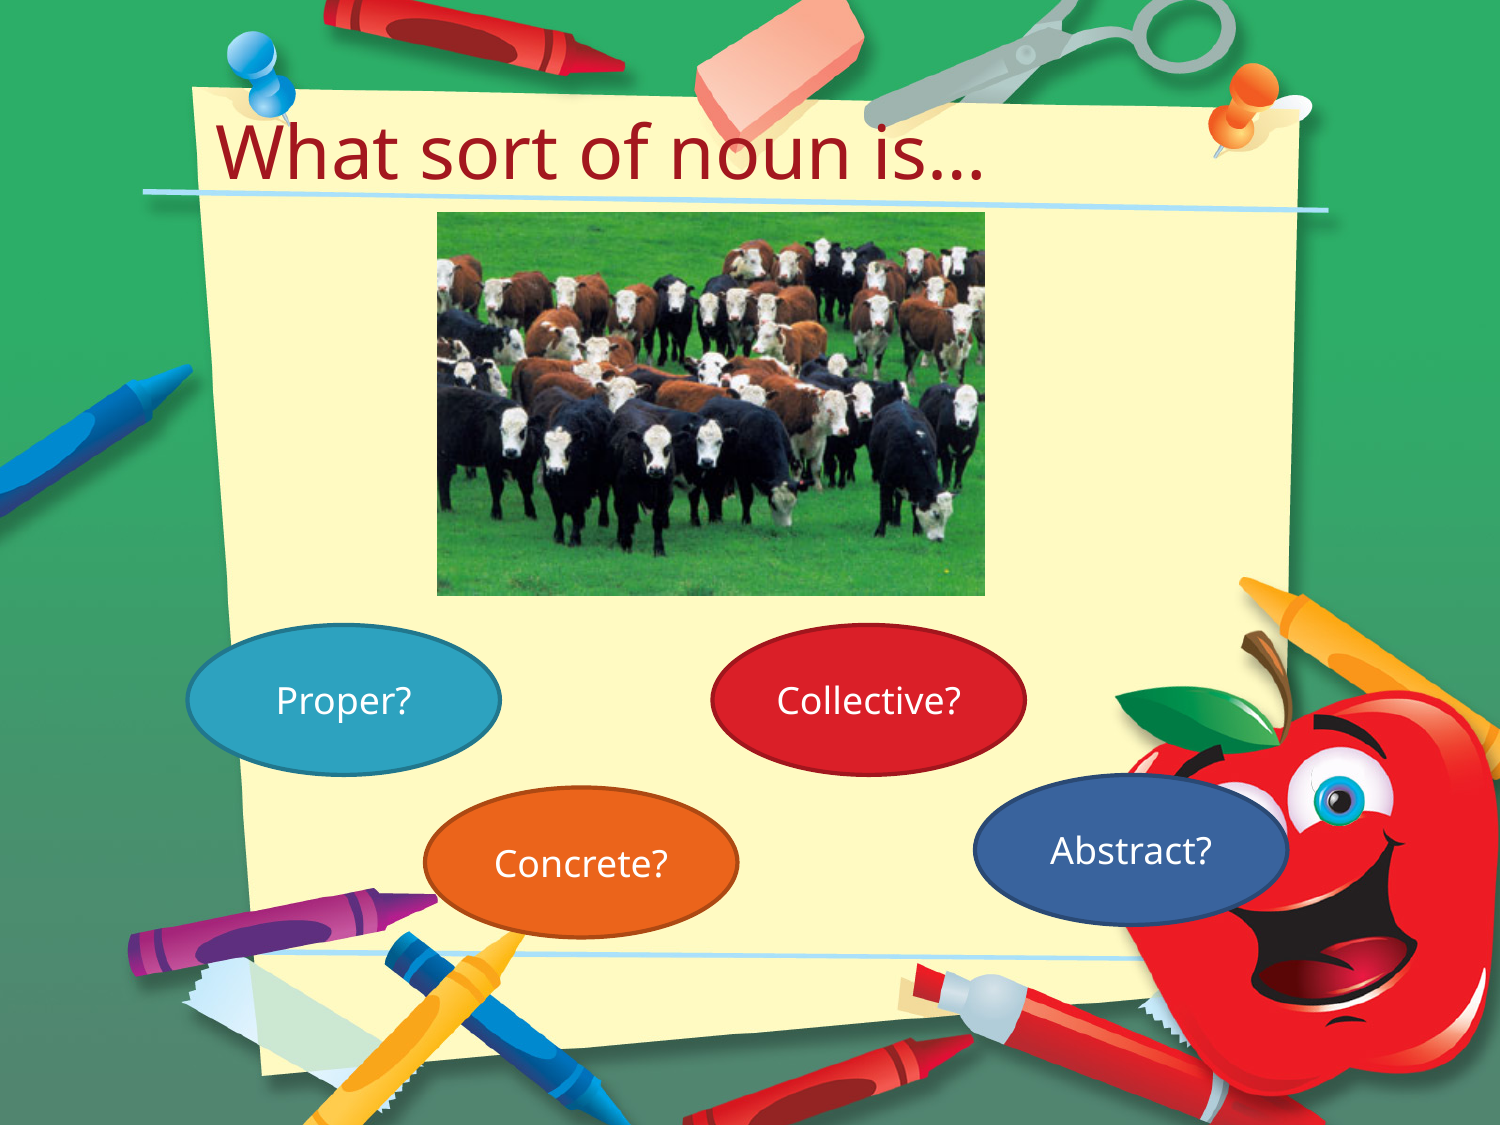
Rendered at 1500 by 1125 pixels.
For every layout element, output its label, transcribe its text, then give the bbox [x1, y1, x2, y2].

text_box Concrete? [422, 785, 740, 940]
title What sort of noun is… [200, 112, 1500, 188]
text_box Abstract? [972, 772, 1290, 928]
text_box Proper? [185, 622, 503, 778]
text_box Collective? [710, 622, 1028, 778]
picture [0, 0, 1500, 1125]
